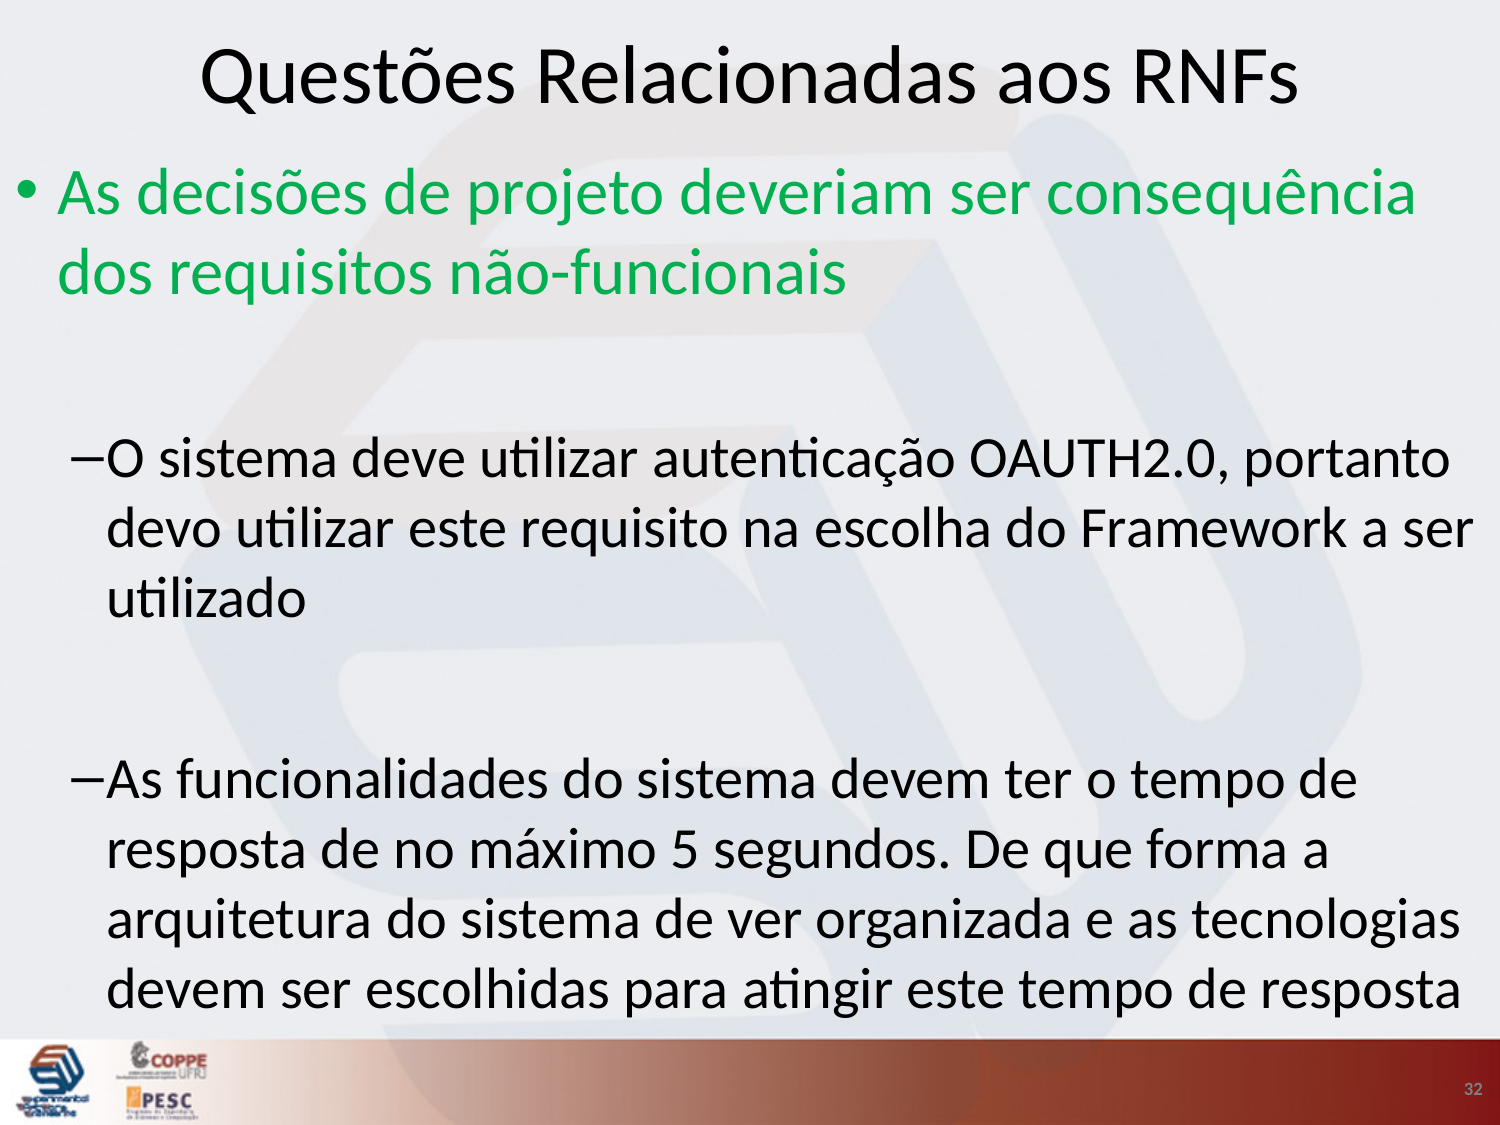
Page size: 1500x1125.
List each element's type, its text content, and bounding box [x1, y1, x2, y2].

picture [0, 1030, 1500, 1125]
list As decisões de projeto deveriam ser consequência dos requisitos não-funcionais O sistema deve utilizar autenticação OAUTH2.0, portanto devo utilizar este requisito na escolha do Framework a ser utilizado As funcionalidades do sistema devem ter o tempo de resposta de no máximo 5 segundos. De que forma a arquitetura do sistema de ver organizada e as tecnologias devem ser escolhidas para atingir este tempo de resposta [0, 141, 1500, 1030]
title Questões Relacionadas aos RNFs [0, 0, 1500, 141]
